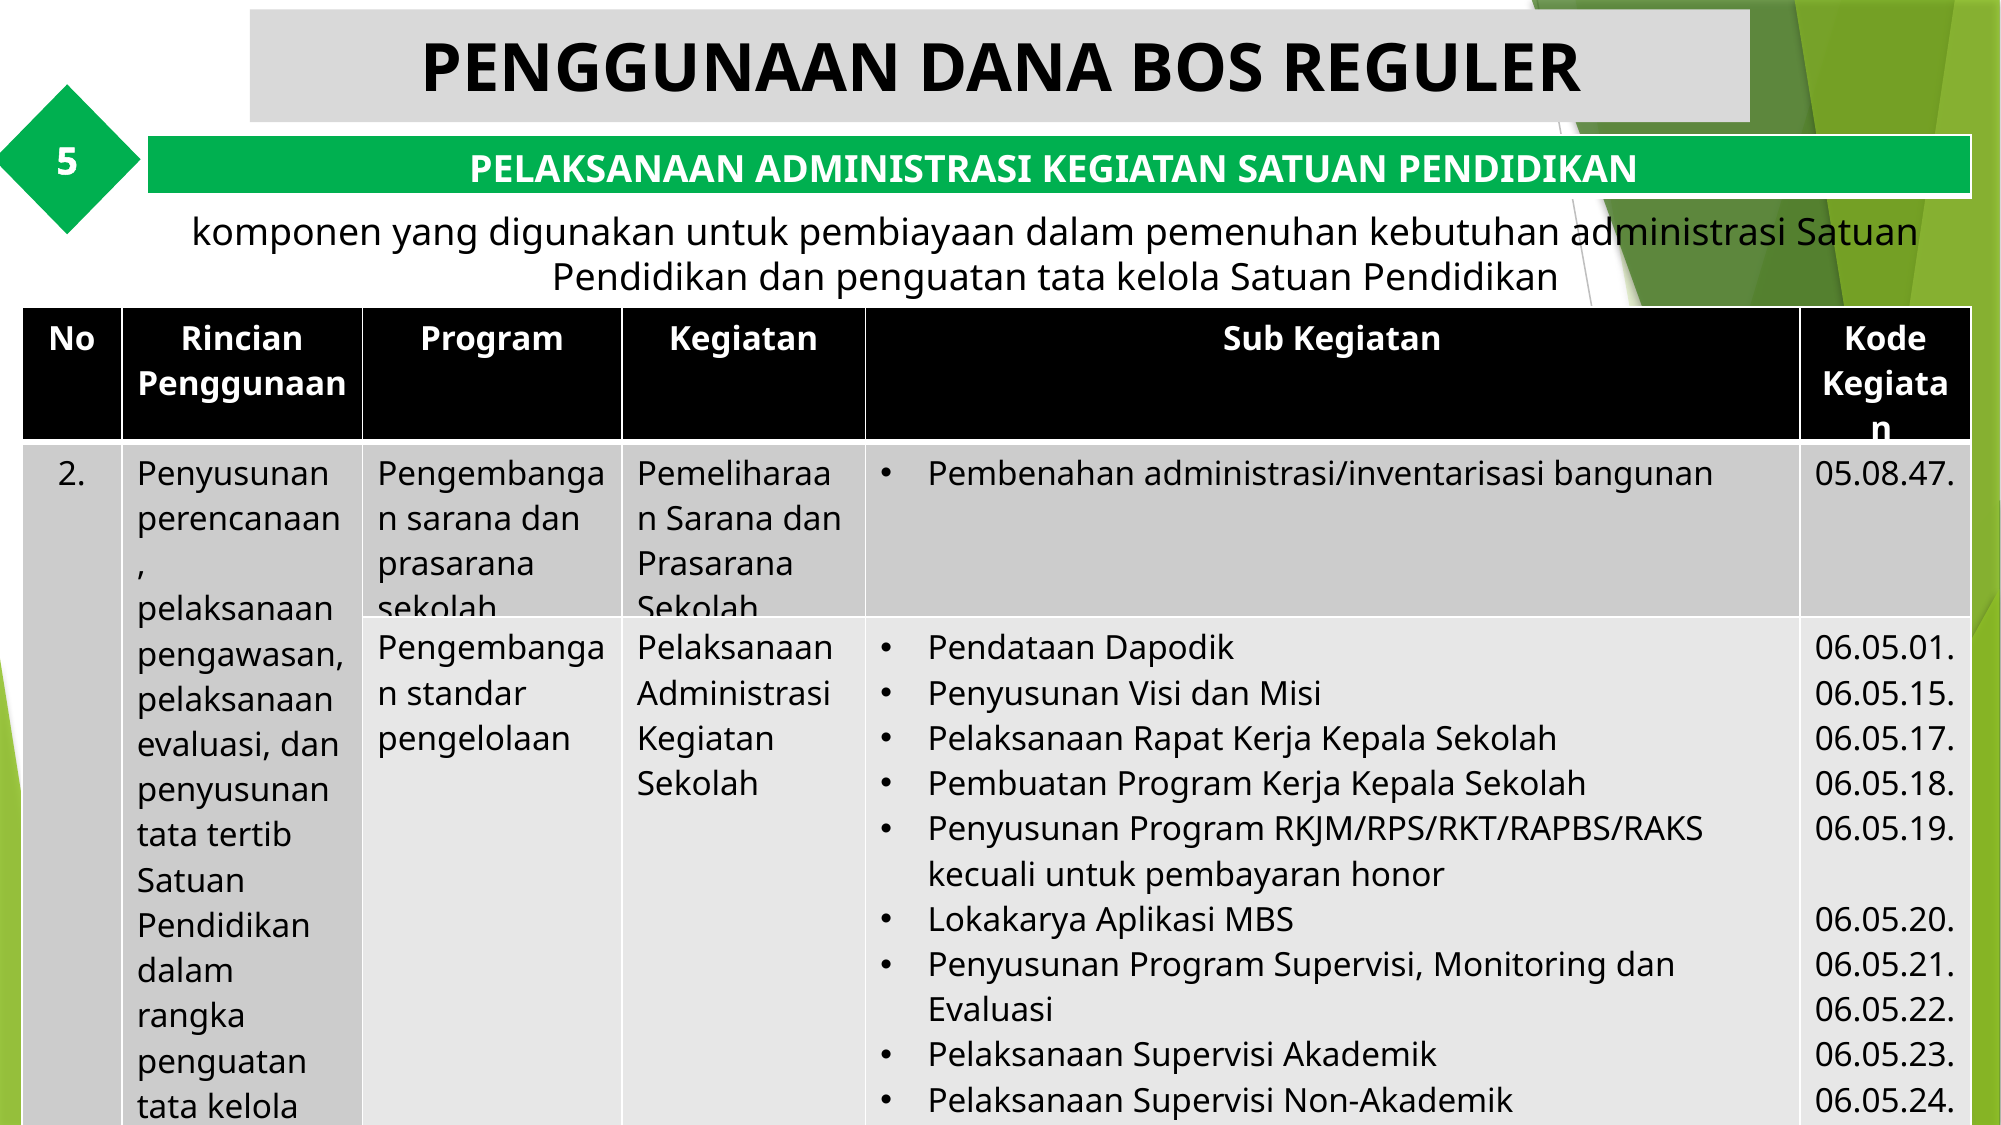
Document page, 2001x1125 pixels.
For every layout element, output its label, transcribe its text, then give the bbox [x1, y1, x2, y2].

table_header Sub Kegiatan [866, 308, 1799, 439]
text_box 5 [0, 82, 142, 236]
table_header No [23, 308, 121, 439]
table_header Program [363, 308, 621, 439]
table_cell 05.08.47. [1801, 445, 1970, 616]
text_box komponen yang digunakan untuk pembiayaan dalam pemenuhan kebutuhan administrasi Satuan Pendidikan dan penguatan tata kelola Satuan Pendidikan [140, 200, 1972, 306]
table_cell Penyusunan perencanaan, pelaksanaan pengawasan, pelaksanaan evaluasi, dan penyusunan tata tertib Satuan Pendidikan dalam rangka penguatan tata kelola satuan pendidikan; dan/atau [123, 445, 362, 1125]
table_header Kegiatan [623, 308, 865, 439]
table_header Rincian Penggunaan [123, 308, 362, 439]
text_box PENGGUNAAN DANA BOS REGULER [252, 17, 1750, 113]
table_cell 06.05.01. 06.05.15. 06.05.17. 06.05.18. 06.05.19. 06.05.20. 06.05.21. 06.05.22. 06.05.23. 06.05.24. 06.05.25. 06.05.26. [1801, 618, 1970, 1125]
table_cell Pengembangan standar pengelolaan [363, 618, 621, 1125]
table_cell 2. [23, 445, 121, 1125]
table_header PELAKSANAAN ADMINISTRASI KEGIATAN SATUAN PENDIDIKAN [148, 136, 1970, 193]
table_cell Pelaksanaan Administrasi Kegiatan Sekolah [623, 618, 865, 1125]
table_cell Pengembangan sarana dan prasarana sekolah [363, 445, 621, 616]
table_header Kode Kegiatan [1801, 308, 1970, 439]
table_cell Pembenahan administrasi/inventarisasi bangunan [866, 445, 1799, 616]
table_cell Pemeliharaan Sarana dan Prasarana Sekolah [623, 445, 865, 616]
text_box [248, 8, 1751, 124]
table_cell Pendataan Dapodik Penyusunan Visi dan Misi Pelaksanaan Rapat Kerja Kepala Sekolah Pembuatan Program Kerja Kepala Sekolah Penyusunan Program RKJM/RPS/RKT/RAPBS/RAKS kecuali untuk pembayaran honor Lokakarya Aplikasi MBS Penyusunan Program Supervisi, Monitoring dan Evaluasi Pelaksanaan Supervisi Akademik Pelaksanaan Supervisi Non-Akademik Pelaksanaan Supervisi Ekskul Pelaksanaan Supervisi Perpustakaan Pelaksanaan Supervisi Laboratorium [866, 618, 1799, 1125]
